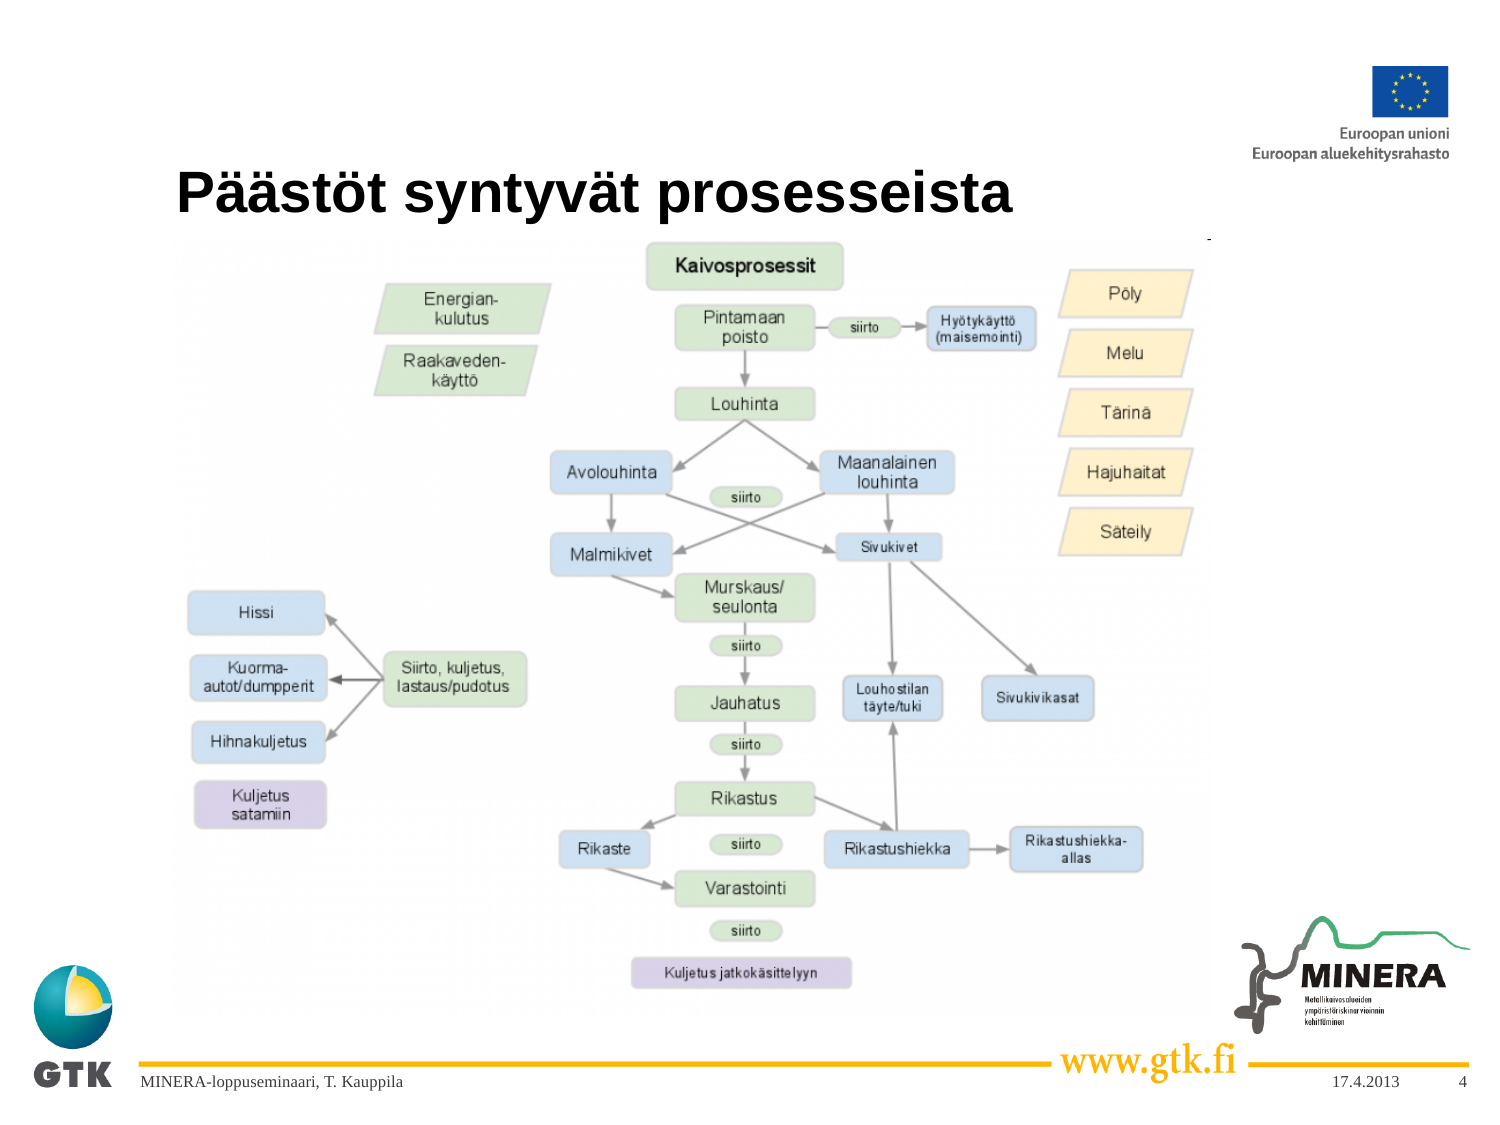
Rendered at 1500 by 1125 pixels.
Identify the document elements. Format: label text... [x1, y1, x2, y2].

picture [28, 952, 118, 1094]
footer MINERA-loppuseminaari, T. Kauppila [125, 1069, 1056, 1093]
picture [131, 916, 1478, 1092]
picture [170, 239, 1211, 1019]
picture [1253, 66, 1450, 162]
slide_number 4 [1415, 1069, 1483, 1093]
title Päästöt syntyvät prosesseista [161, 31, 1448, 232]
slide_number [1240, 1069, 1415, 1093]
